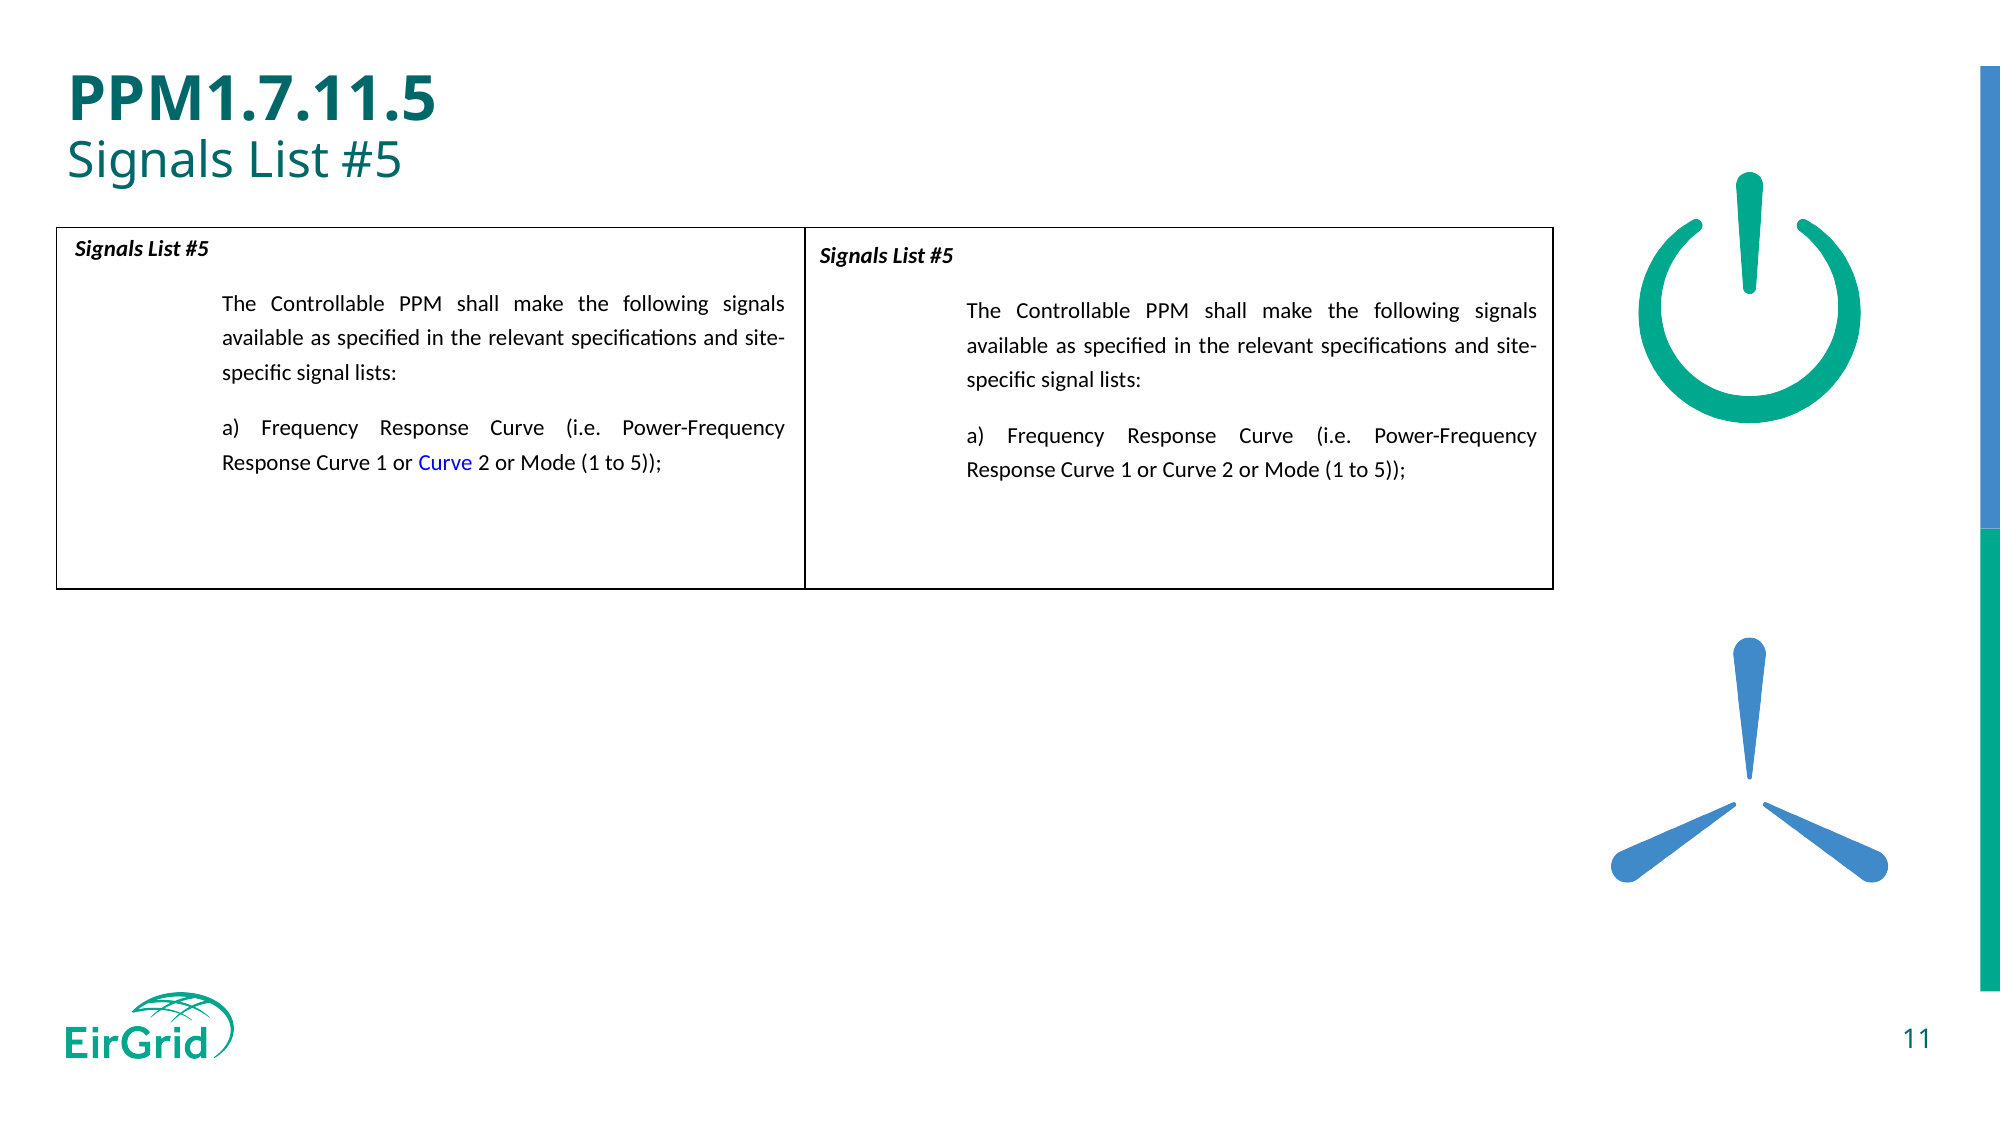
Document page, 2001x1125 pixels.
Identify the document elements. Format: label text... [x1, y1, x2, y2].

table_header Signals List #5 The Controllable PPM shall make the following signals available as specified in the relevant specifications and site-specific signal lists: a) Frequency Response Curve (i.e. Power-Frequency Response Curve 1 or Curve 2 or Mode (1 to 5)); [57, 228, 804, 588]
slide_number 11 [1858, 992, 1933, 1059]
table_header Signals List #5 The Controllable PPM shall make the following signals available as specified in the relevant specifications and site-specific signal lists: a) Frequency Response Curve (i.e. Power-Frequency Response Curve 1 or Curve 2 or Mode (1 to 5)); [806, 228, 1552, 588]
picture [66, 992, 234, 1059]
picture [1518, 66, 1980, 992]
title PPM1.7.11.5 Signals List #5 [67, 66, 1420, 215]
